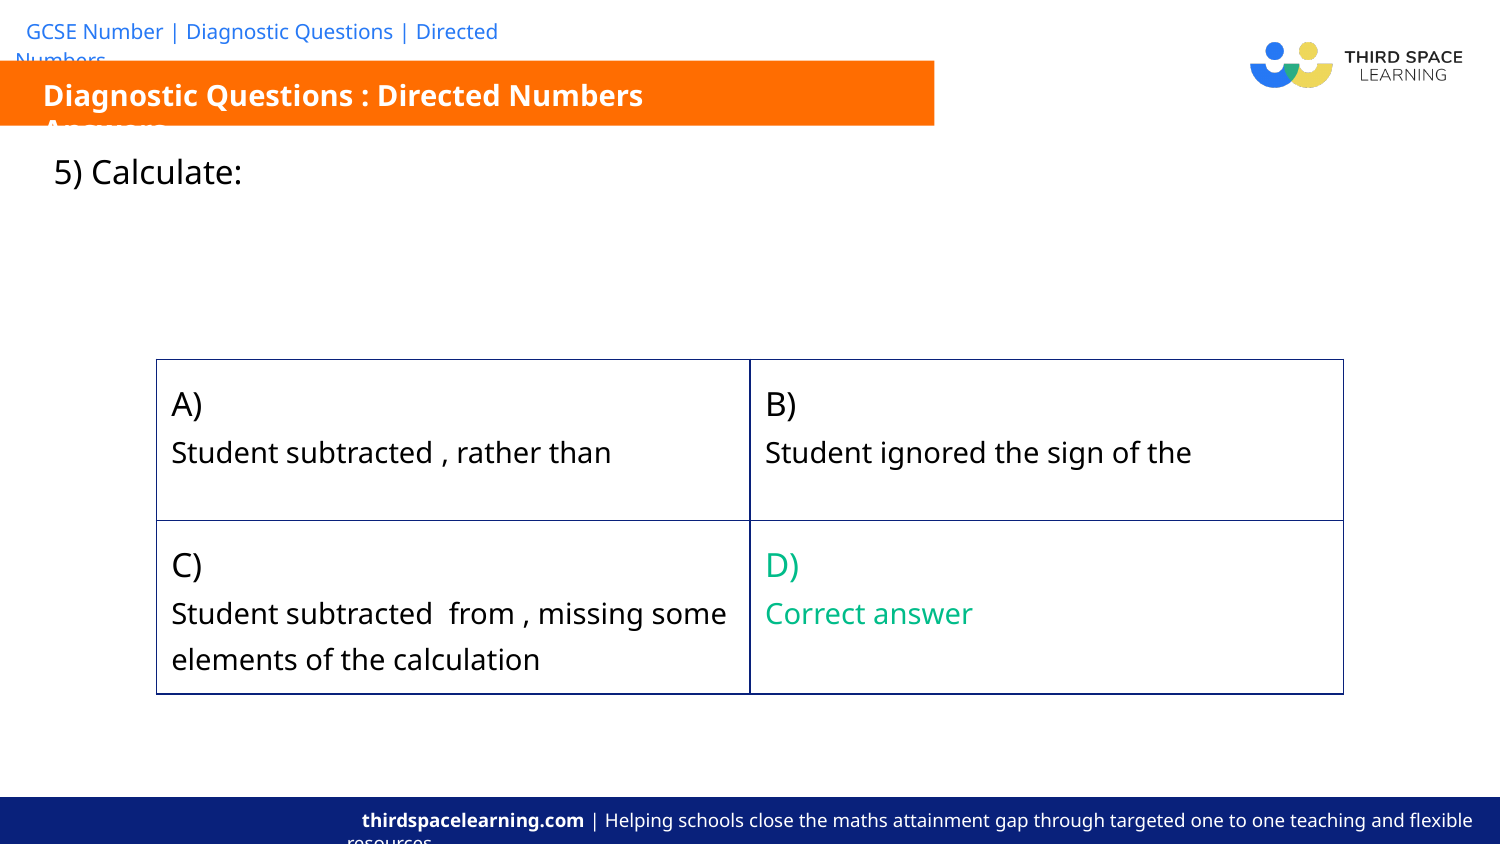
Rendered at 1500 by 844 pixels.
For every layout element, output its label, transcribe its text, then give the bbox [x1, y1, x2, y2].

picture [1250, 33, 1465, 99]
text_box Diagnostic Questions : Directed Numbers Answers [27, 61, 778, 162]
